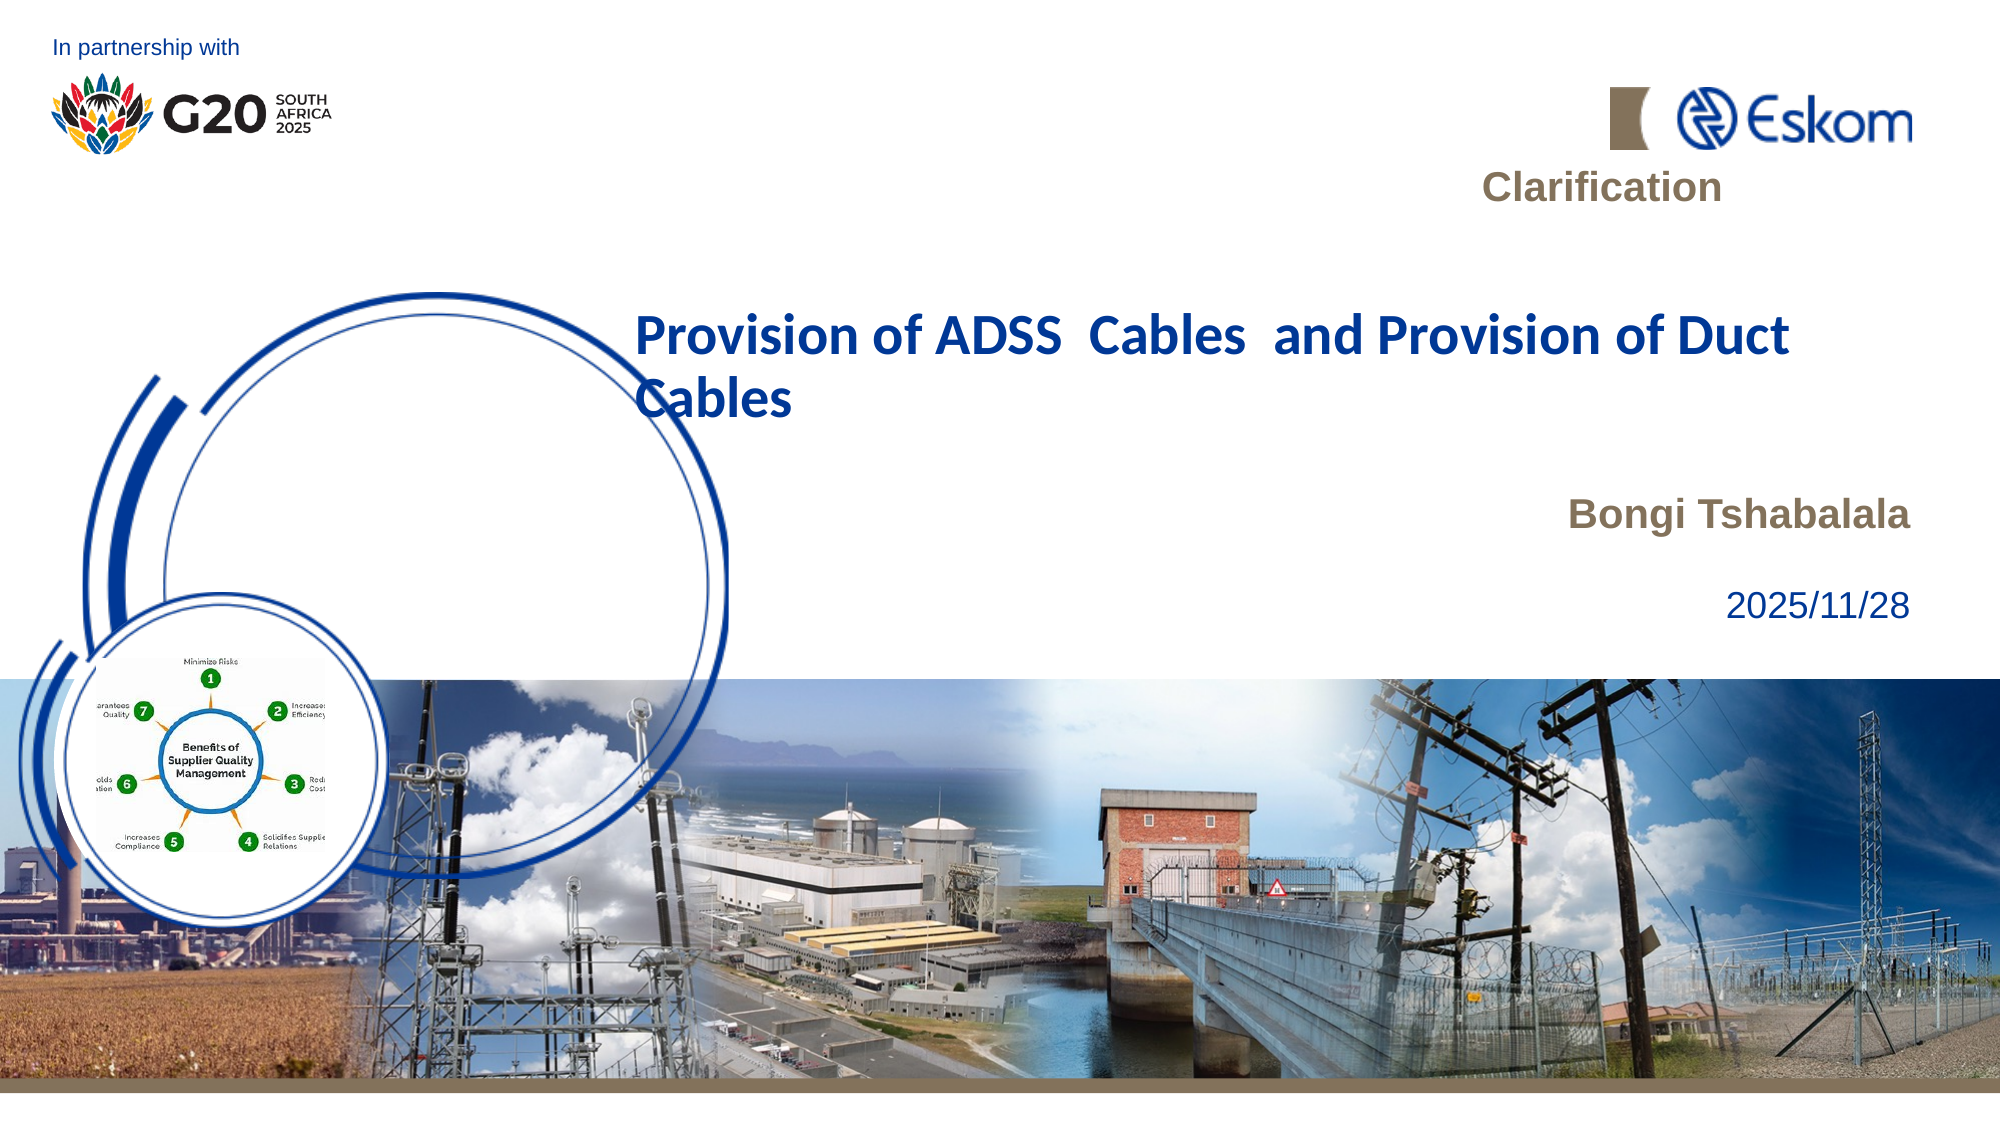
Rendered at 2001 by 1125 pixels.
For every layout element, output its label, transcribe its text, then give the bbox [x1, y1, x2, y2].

title Provision of ADSS Cables and Provision of Duct Cables [620, 169, 1924, 438]
list 2025/11/28 [757, 578, 1926, 633]
text_box Clarification [570, 158, 1738, 219]
picture [0, 679, 2000, 1078]
subtitle Bongi Tshabalala [757, 479, 1926, 540]
picture [368, 679, 690, 857]
picture [358, 679, 709, 873]
picture [50, 72, 337, 155]
picture [96, 658, 325, 852]
